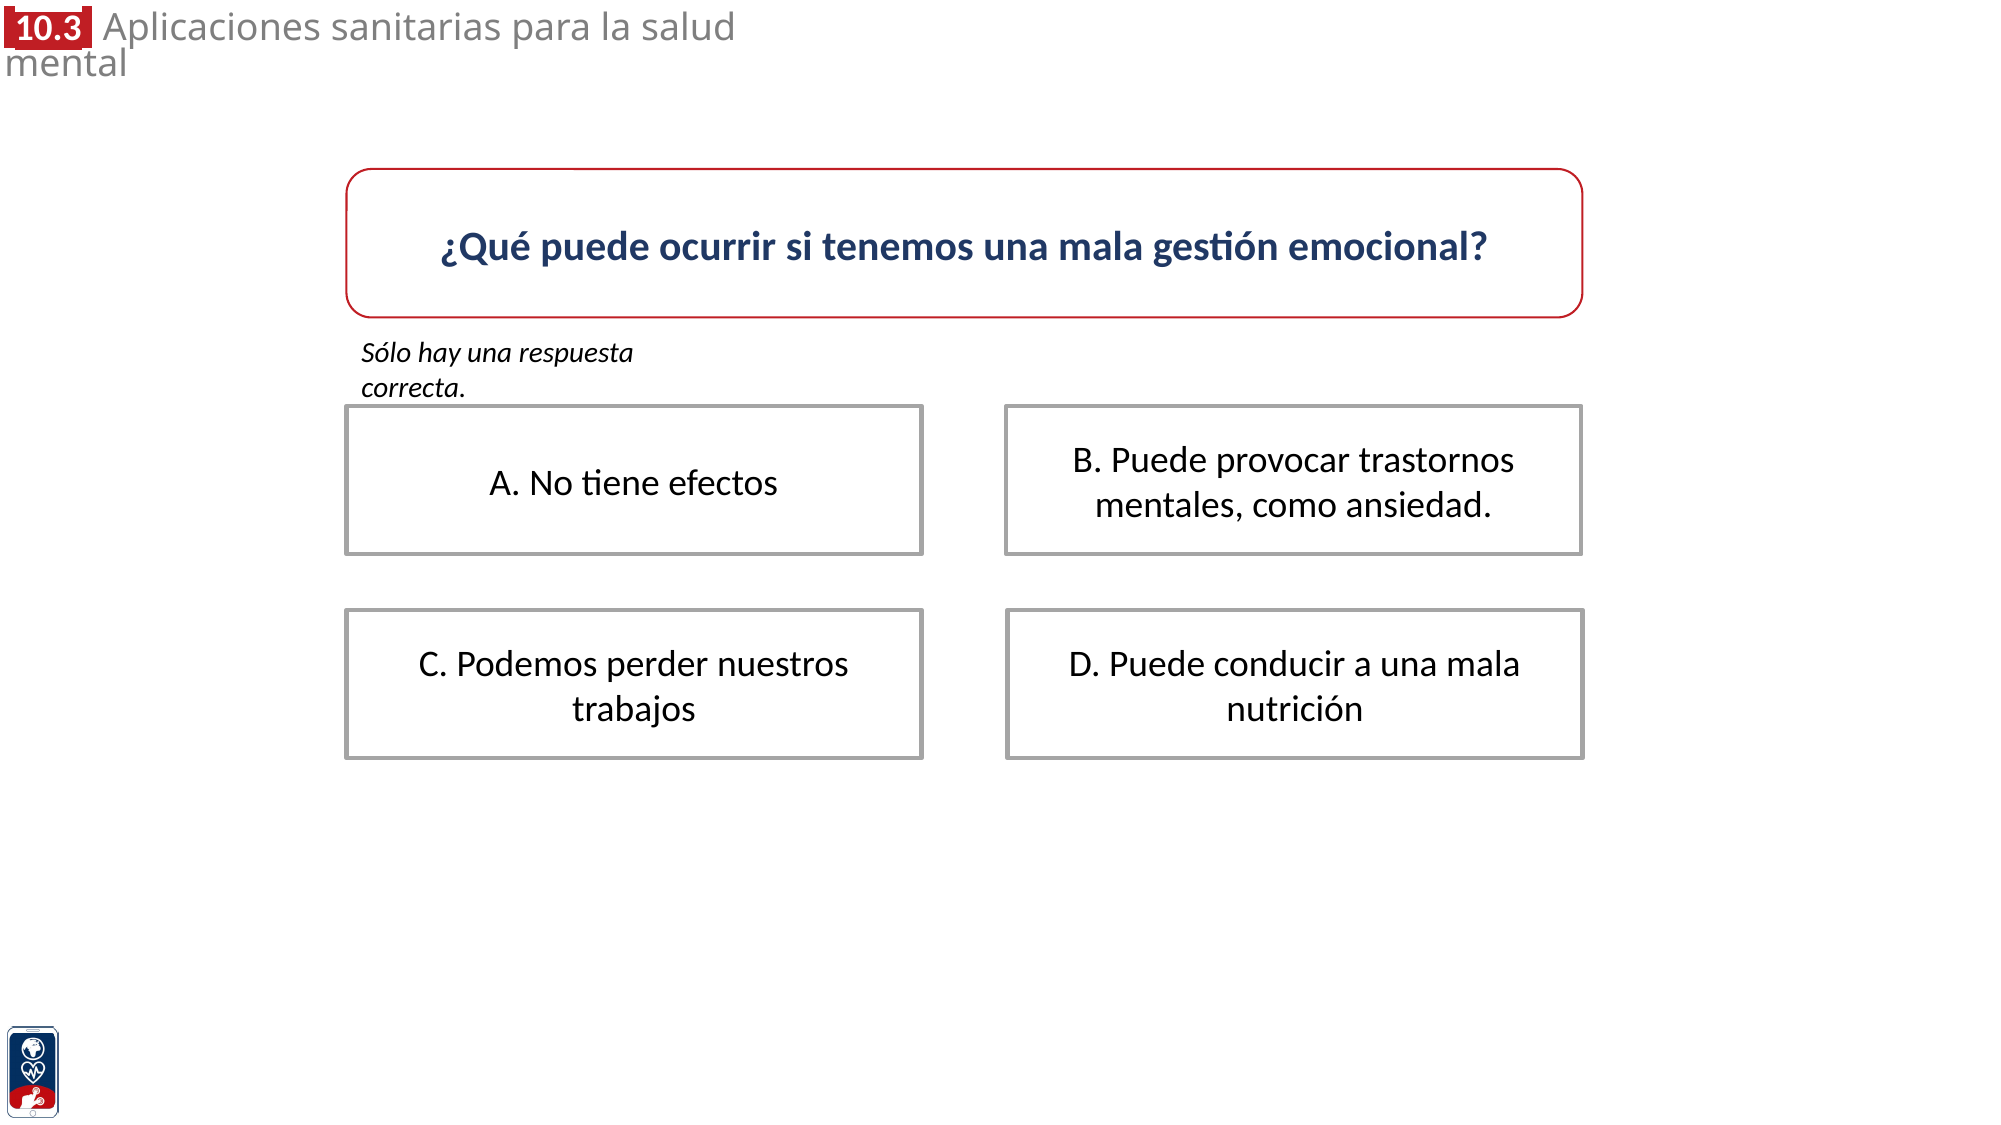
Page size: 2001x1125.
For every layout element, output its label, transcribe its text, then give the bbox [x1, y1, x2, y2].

text_box A. No tiene efectos [344, 404, 924, 556]
text_box B. Puede provocar trastornos mentales, como ansiedad. [1004, 404, 1583, 556]
text_box ¿Qué puede ocurrir si tenemos una mala gestión emocional? [346, 168, 1583, 318]
text_box Sólo hay una respuesta correcta. [346, 325, 700, 404]
text_box D. Puede conducir a una mala nutrición [1005, 608, 1585, 760]
picture [7, 1026, 59, 1118]
text_box C. Podemos perder nuestros trabajos [344, 608, 924, 760]
